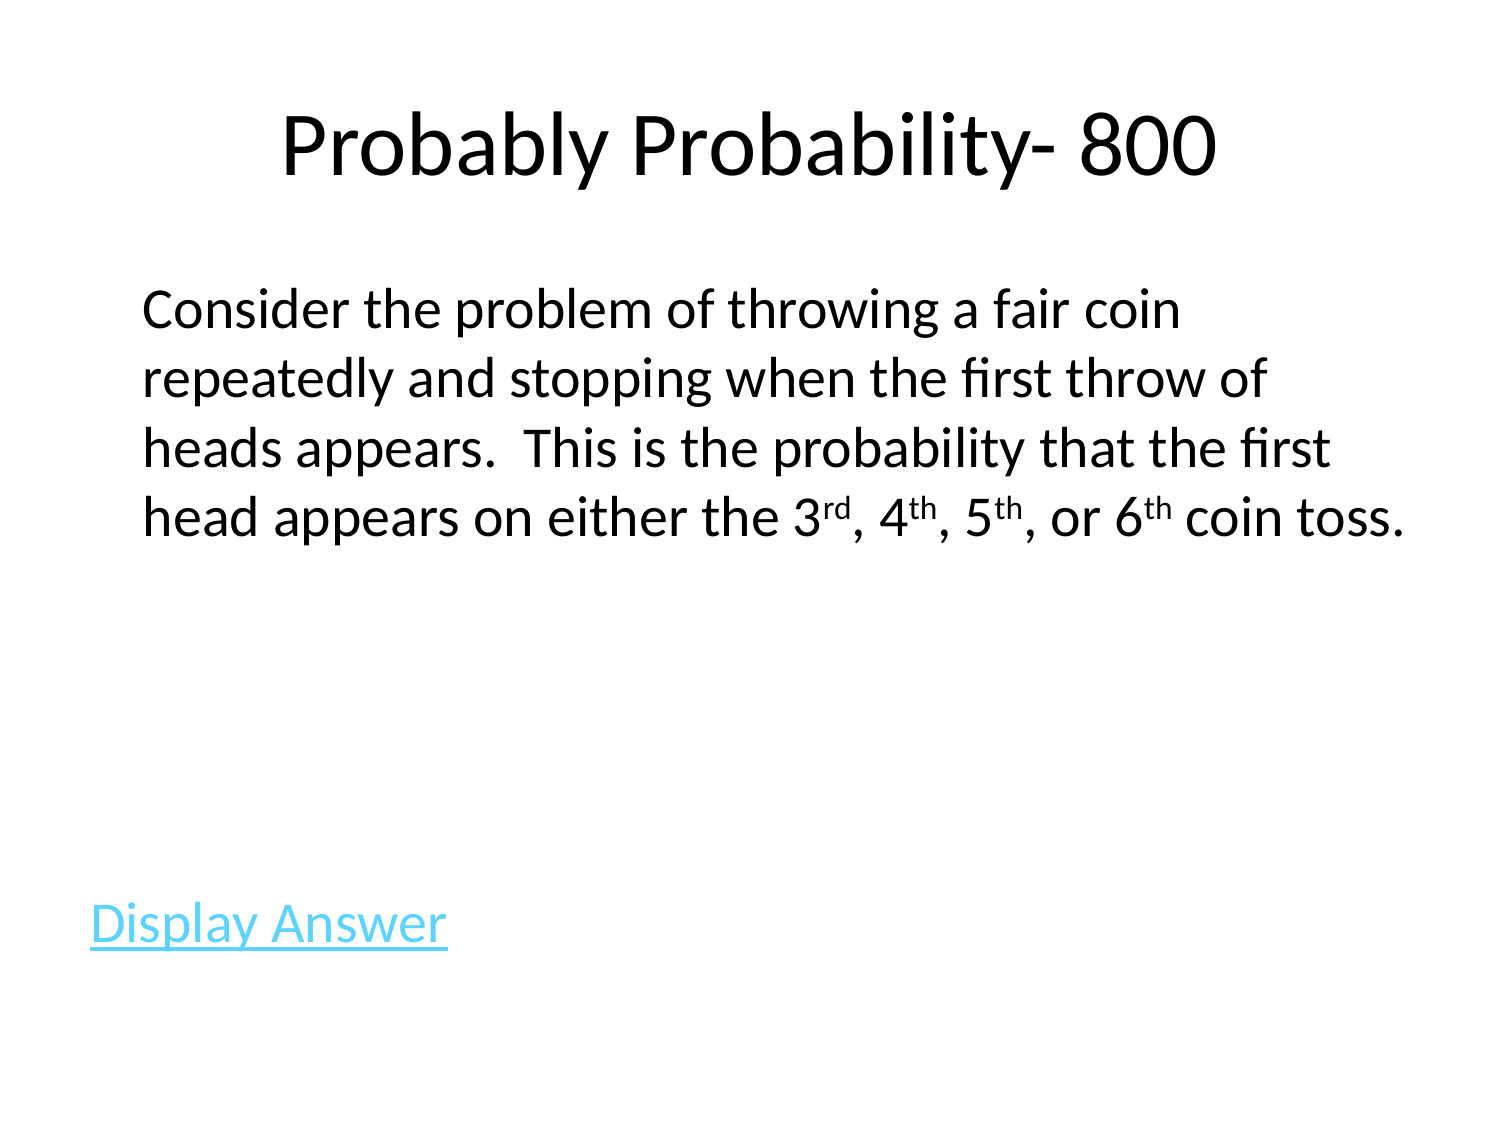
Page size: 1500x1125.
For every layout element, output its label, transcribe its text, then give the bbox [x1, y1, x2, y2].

title Probably Probability- 800 [75, 45, 1425, 233]
list Consider the problem of throwing a fair coin repeatedly and stopping when the first throw of heads appears. This is the probability that the first head appears on either the 3rd, 4th, 5th, or 6th coin toss. Display Answer [75, 262, 1425, 1005]
